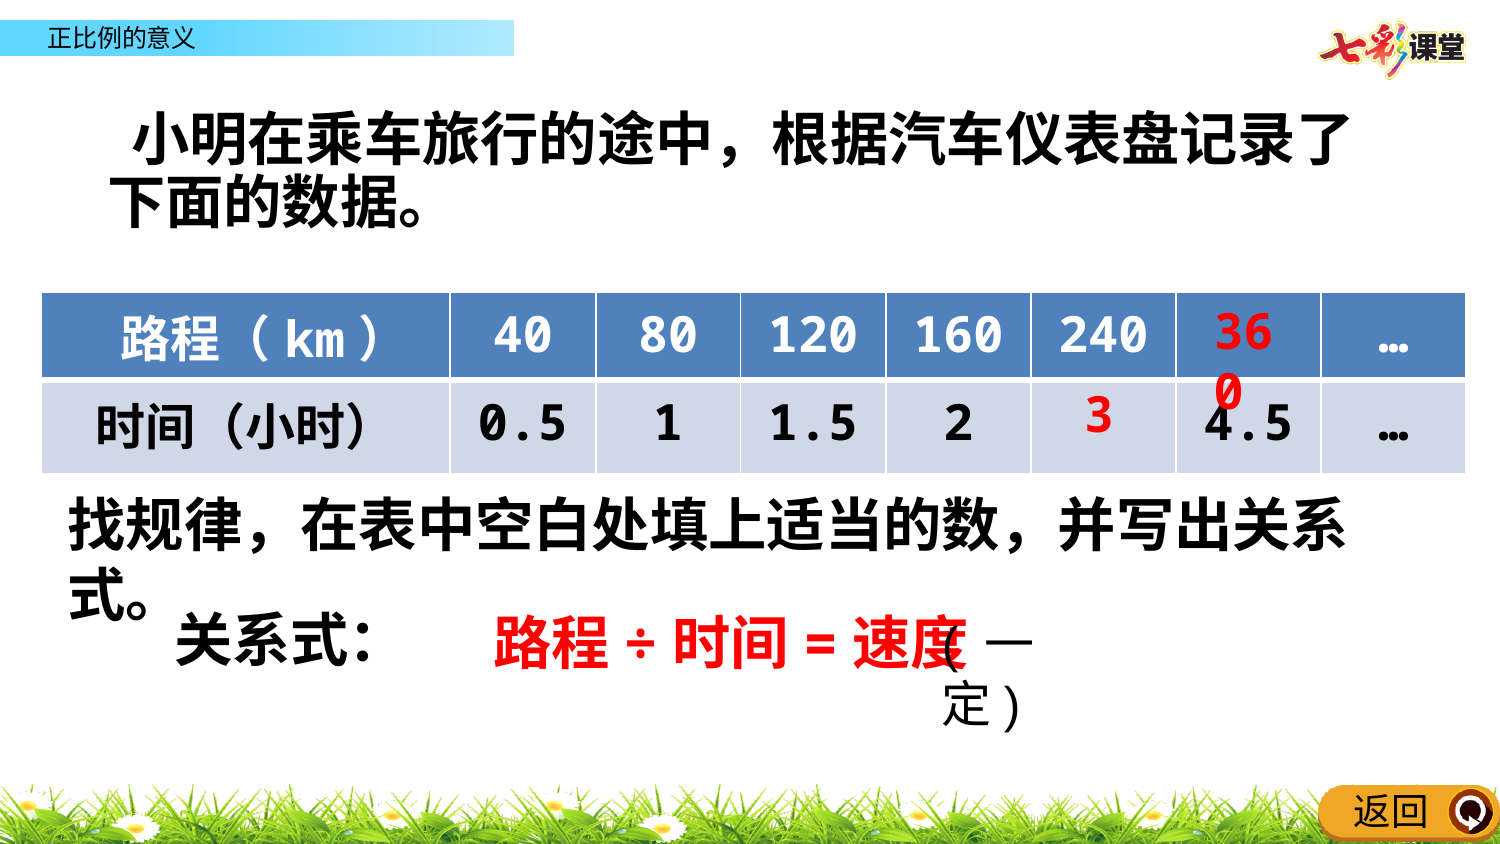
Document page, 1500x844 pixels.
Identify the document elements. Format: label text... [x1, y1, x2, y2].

table_cell 1.5 [741, 383, 885, 473]
table_cell … [1322, 383, 1465, 473]
table_cell 时间（小时） [42, 383, 449, 473]
table_header 40 [451, 293, 595, 377]
table_header 240 [1032, 293, 1175, 377]
text_box ( 一定) [927, 605, 1099, 740]
picture [1316, 20, 1468, 80]
table_header 120 [741, 293, 885, 377]
table_header 160 [887, 293, 1030, 377]
text_box 关系式： [159, 595, 490, 680]
table_cell 4.5 [1177, 383, 1320, 473]
table_header 路程（km） [42, 293, 449, 377]
table_cell 2 [887, 383, 1030, 473]
picture [0, 784, 1500, 844]
text_box 路程÷时间=速度 [478, 599, 993, 684]
table_header [1177, 293, 1198, 377]
table_header [1306, 293, 1320, 377]
text_box 3 [1068, 374, 1129, 450]
text_box 360 [1198, 291, 1306, 427]
table_cell 1 [597, 383, 740, 473]
text_box 找规律，在表中空白处填上适当的数，并写出关系式。 [53, 480, 1471, 636]
text_box 小明在乘车旅行的途中，根据汽车仪表盘记录了下面的数据。 [36, 102, 1371, 257]
table_header … [1322, 293, 1465, 377]
table_header 80 [597, 293, 740, 377]
table_cell 0.5 [451, 383, 595, 473]
table_cell [1032, 383, 1175, 473]
